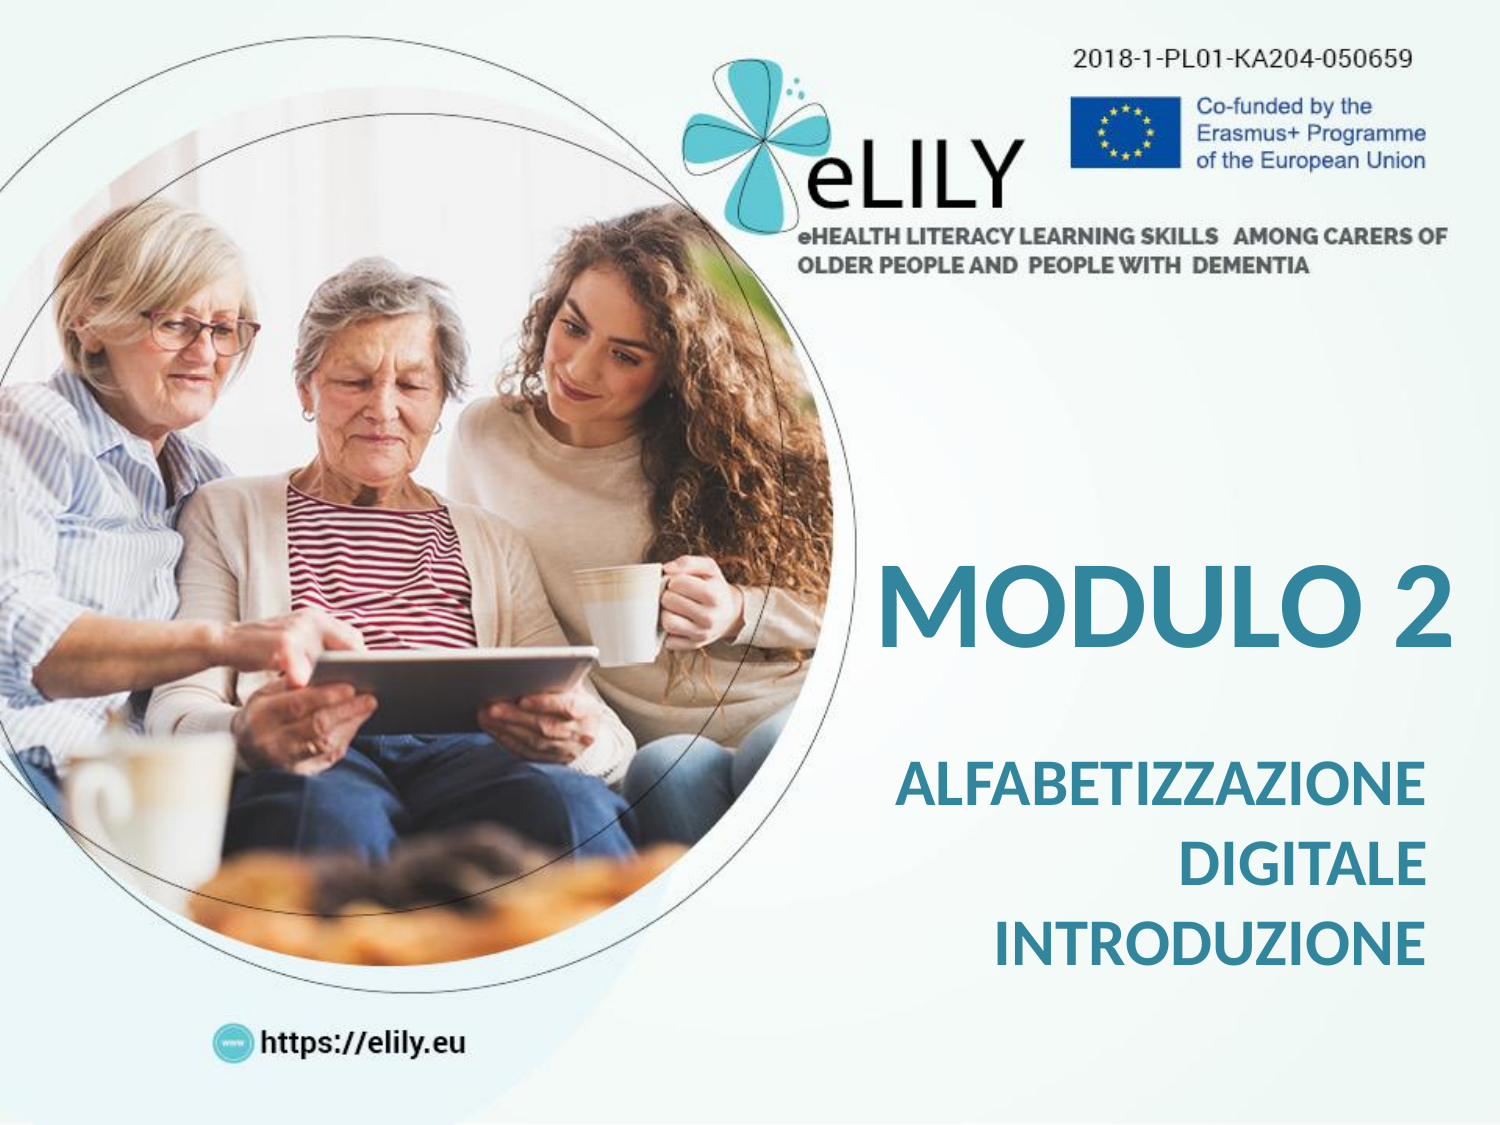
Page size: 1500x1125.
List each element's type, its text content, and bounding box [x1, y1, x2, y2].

picture [0, 0, 1500, 1125]
text_box MODULO 2 [859, 515, 1471, 680]
text_box ALFABETIZZAZIONE DIGITALE INTRODUZIONE [692, 651, 1443, 986]
